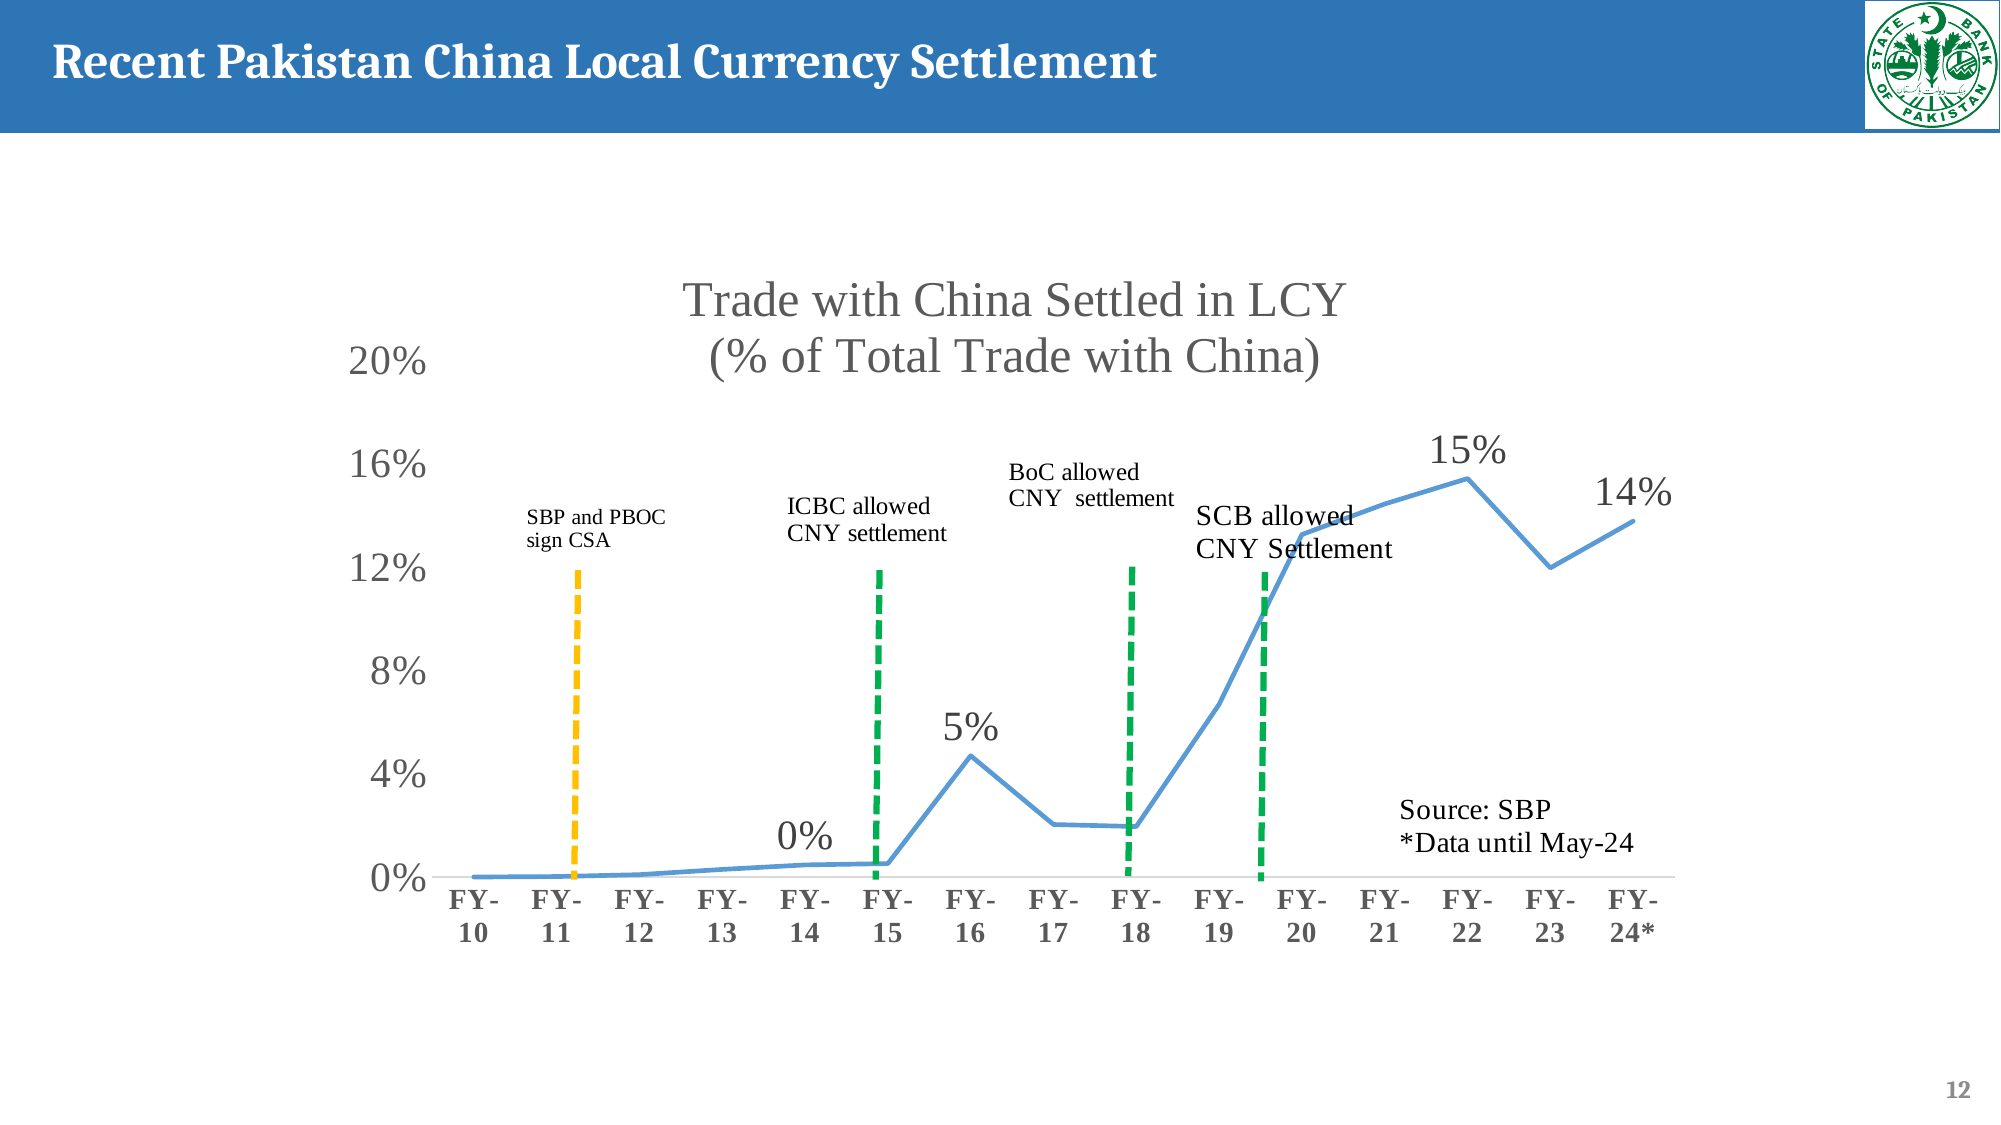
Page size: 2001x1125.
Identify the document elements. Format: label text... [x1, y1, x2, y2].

slide_number 12 [1536, 1058, 1986, 1118]
picture [1865, 1, 1999, 129]
chart [312, 232, 1718, 1001]
text_box Recent Pakistan China Local Currency Settlement [37, 21, 1875, 97]
